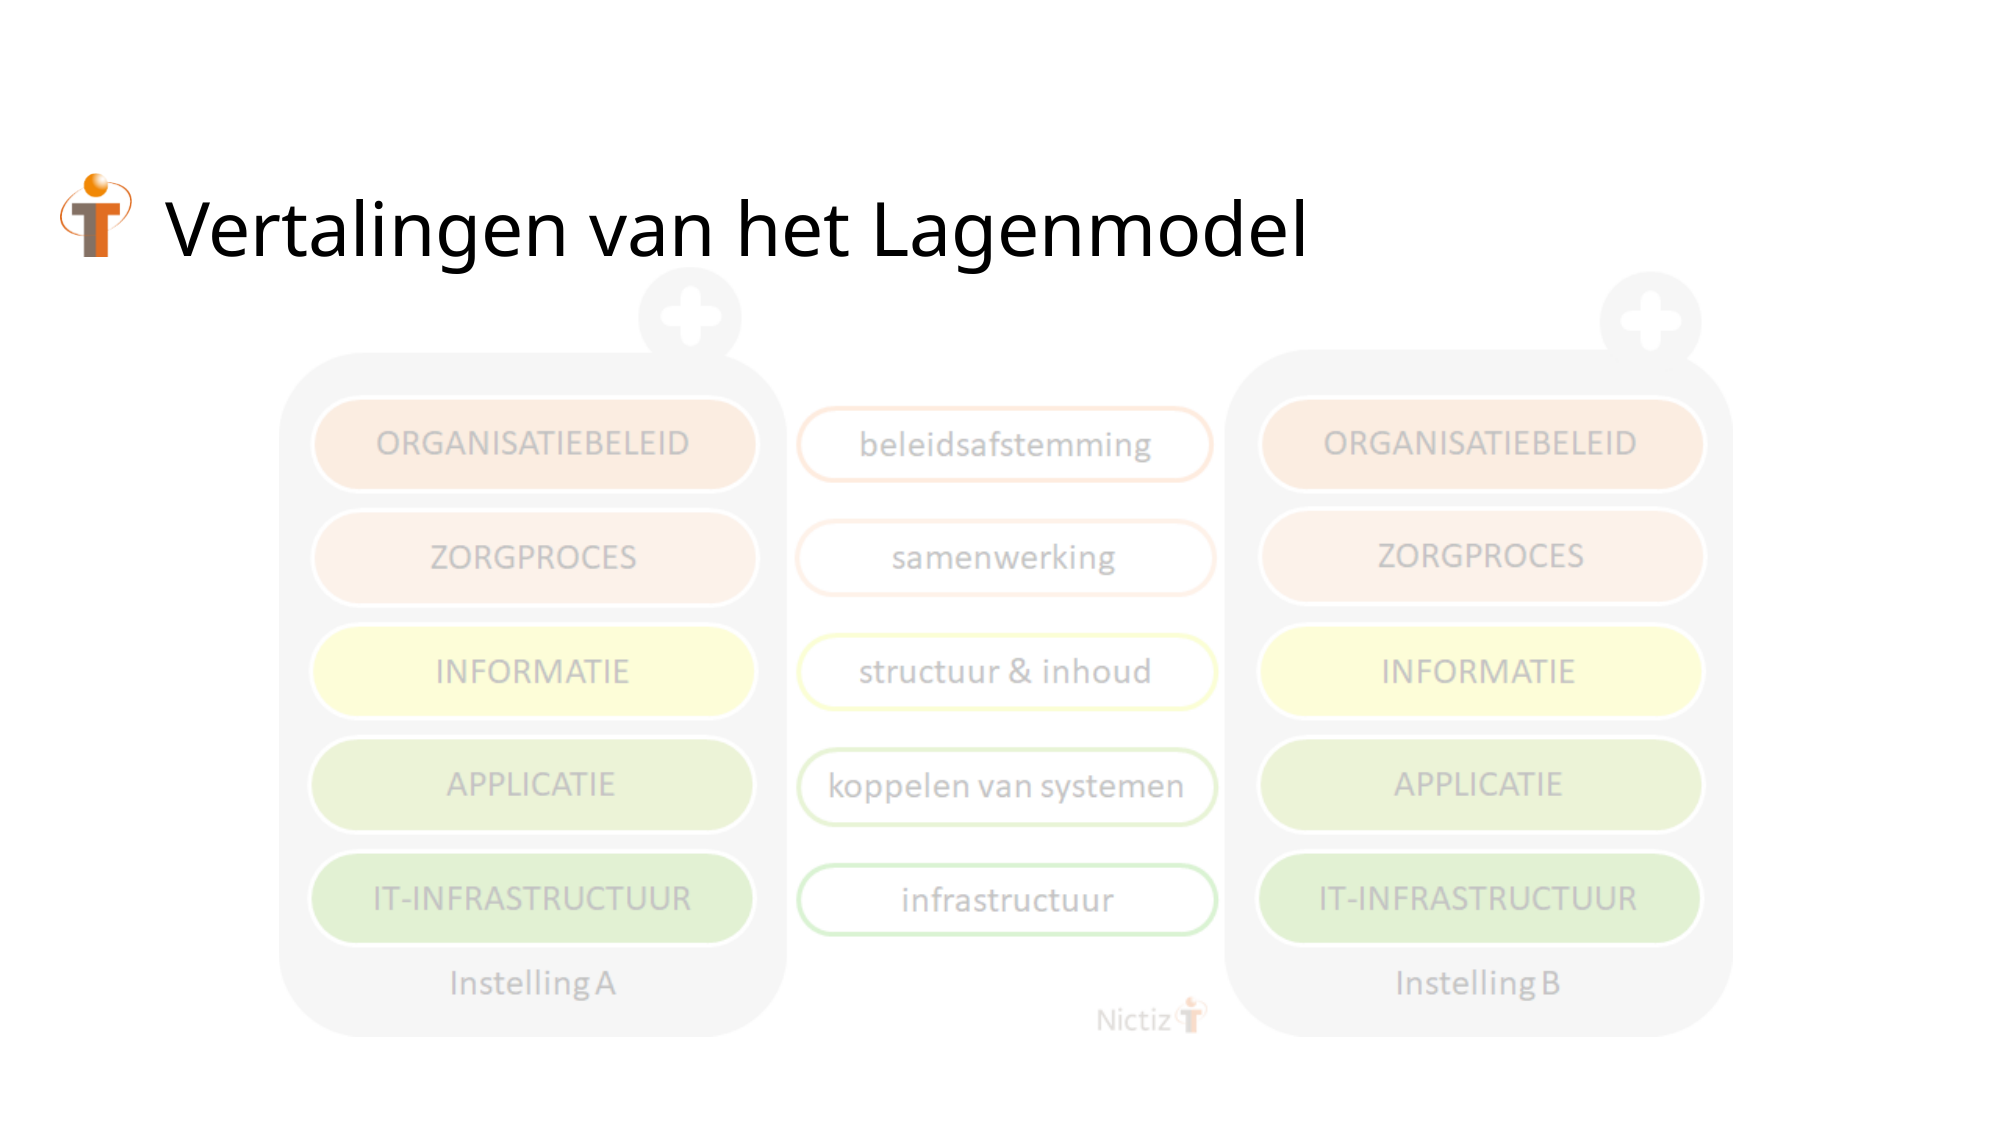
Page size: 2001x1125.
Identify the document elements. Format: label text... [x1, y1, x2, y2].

title Vertalingen van het Lagenmodel [150, 184, 1746, 351]
picture [279, 267, 1733, 1037]
picture [60, 173, 132, 257]
